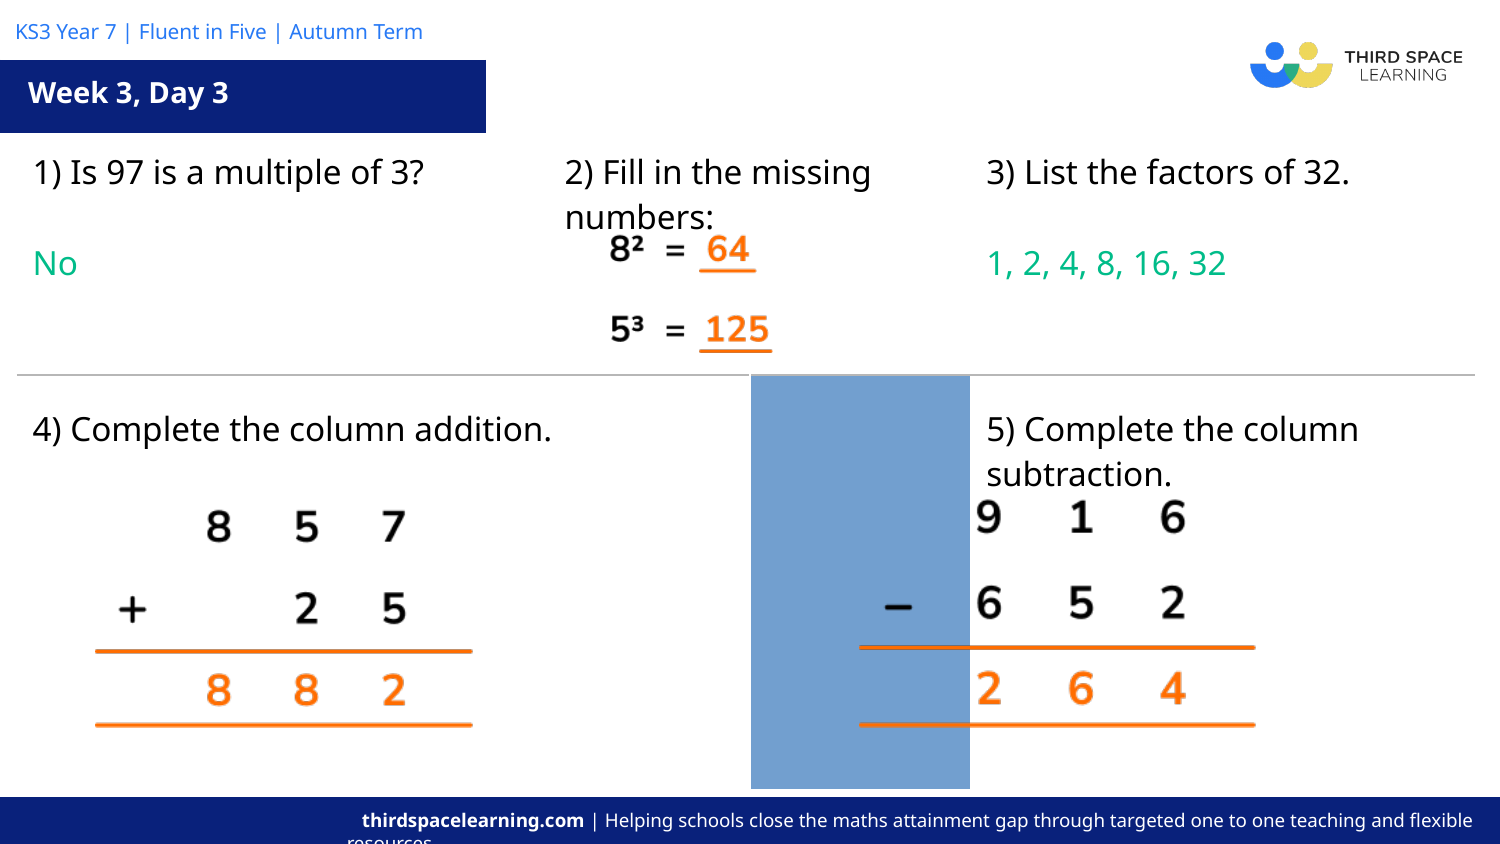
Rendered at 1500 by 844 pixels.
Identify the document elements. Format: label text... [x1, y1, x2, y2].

table_cell 4) Complete the column addition. [19, 376, 749, 788]
picture [1250, 33, 1465, 99]
table_header 3) List the factors of 32. 1, 2, 4, 8, 16, 32 [972, 142, 1474, 374]
table_header 1) Is 97 is a multiple of 3? No [19, 142, 549, 374]
picture [607, 225, 774, 355]
picture [859, 487, 1257, 728]
picture [95, 498, 474, 728]
table_header 2) Fill in the missing numbers: [550, 142, 970, 374]
text_box Week 3, Day 3 [13, 59, 383, 125]
table_cell 5) Complete the column subtraction. [972, 376, 1474, 788]
